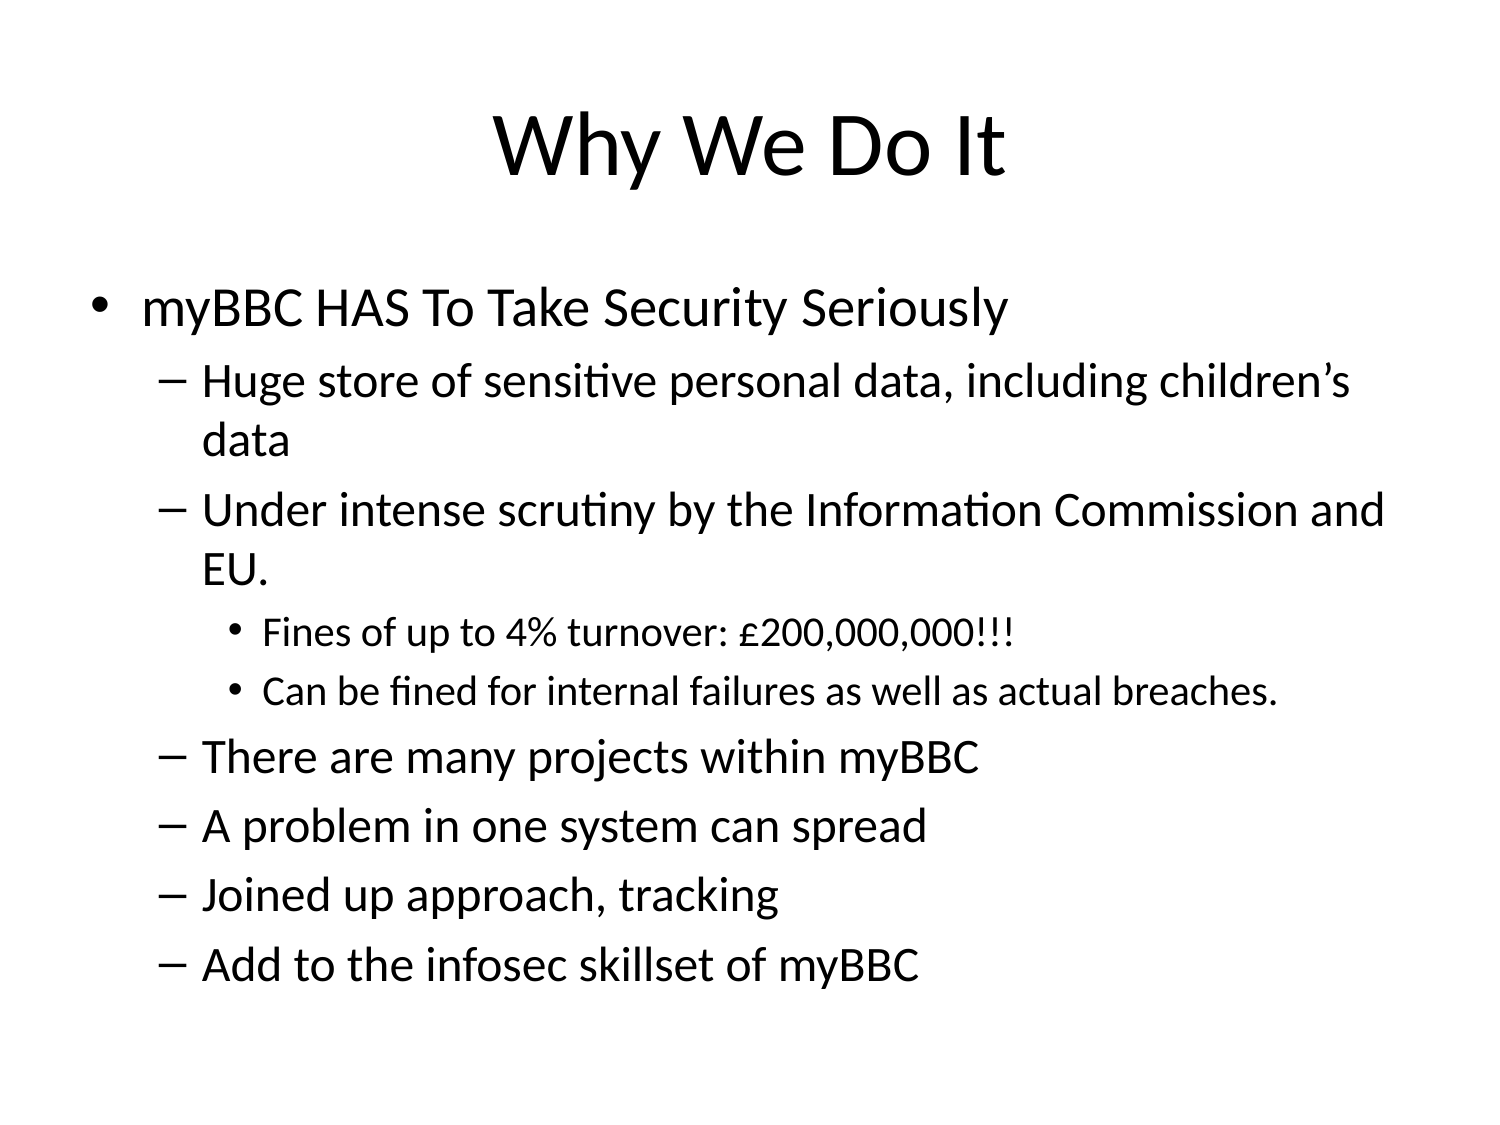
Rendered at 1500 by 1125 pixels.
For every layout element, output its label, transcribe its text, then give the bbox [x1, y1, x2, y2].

list myBBC HAS To Take Security Seriously Huge store of sensitive personal data, including children’s data Under intense scrutiny by the Information Commission and EU. Fines of up to 4% turnover: £200,000,000!!! Can be fined for internal failures as well as actual breaches. There are many projects within myBBC A problem in one system can spread Joined up approach, tracking Add to the infosec skillset of myBBC [75, 262, 1425, 1005]
title Why We Do It [75, 45, 1425, 233]
